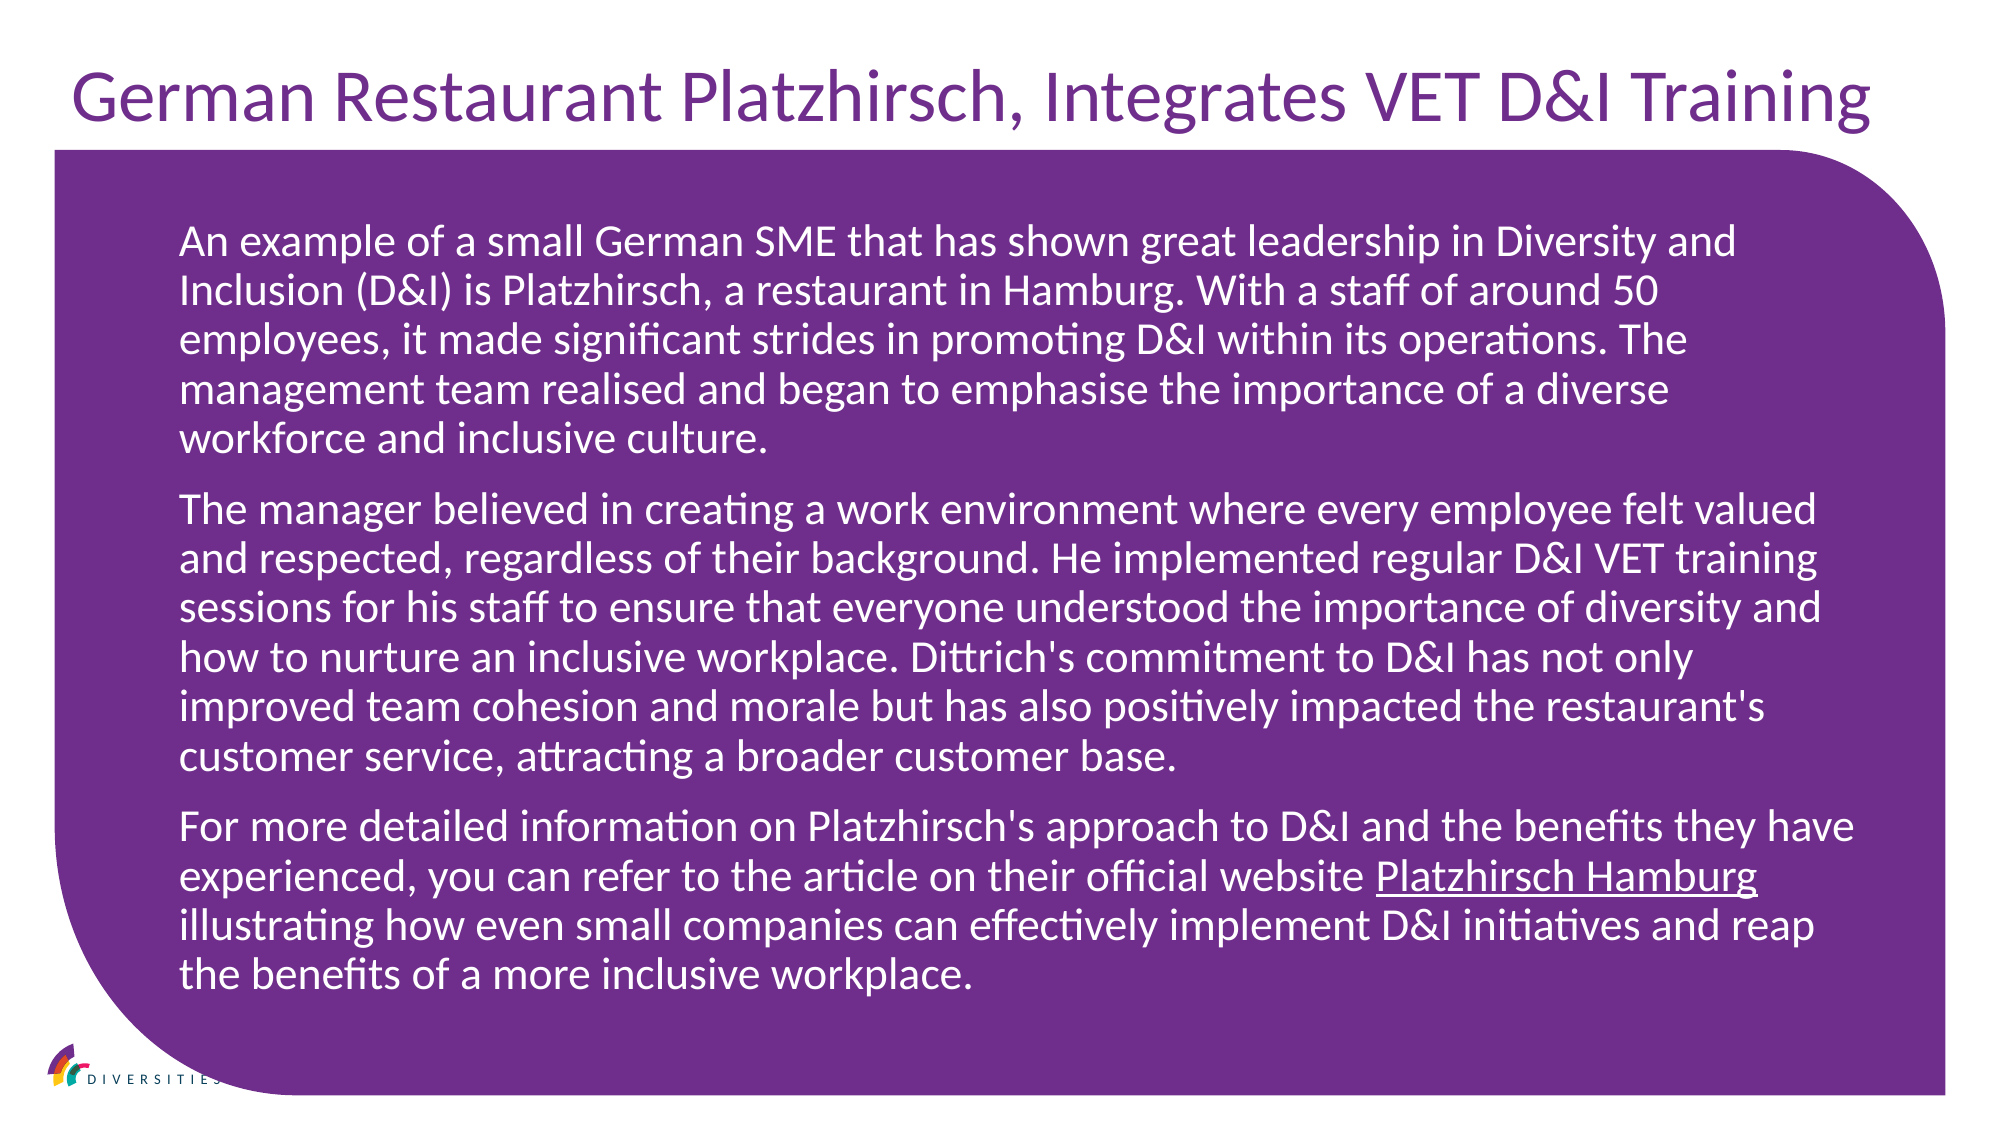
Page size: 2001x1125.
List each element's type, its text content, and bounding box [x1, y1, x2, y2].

list German Restaurant Platzhirsch, Integrates VET D&I Training [56, 49, 1921, 182]
list An example of a small German SME that has shown great leadership in Diversity and Inclusion (D&I) is Platzhirsch, a restaurant in Hamburg. With a staff of around 50 employees, it made significant strides in promoting D&I within its operations. The management team realised and began to emphasise the importance of a diverse workforce and inclusive culture. The manager believed in creating a work environment where every employee felt valued and respected, regardless of their background. He implemented regular D&I VET training sessions for his staff to ensure that everyone understood the importance of diversity and how to nurture an inclusive workplace. Dittrich's commitment to D&I has not only improved team cohesion and morale but has also positively impacted the restaurant's customer service, attracting a broader customer base. For more detailed information on Platzhirsch's approach to D&I and the benefits they have experienced, you can refer to the article on their official website Platzhirsch Hamburg illustrating how even small companies can effectively implement D&I initiatives and reap the benefits of a more inclusive workplace. [164, 209, 1884, 774]
